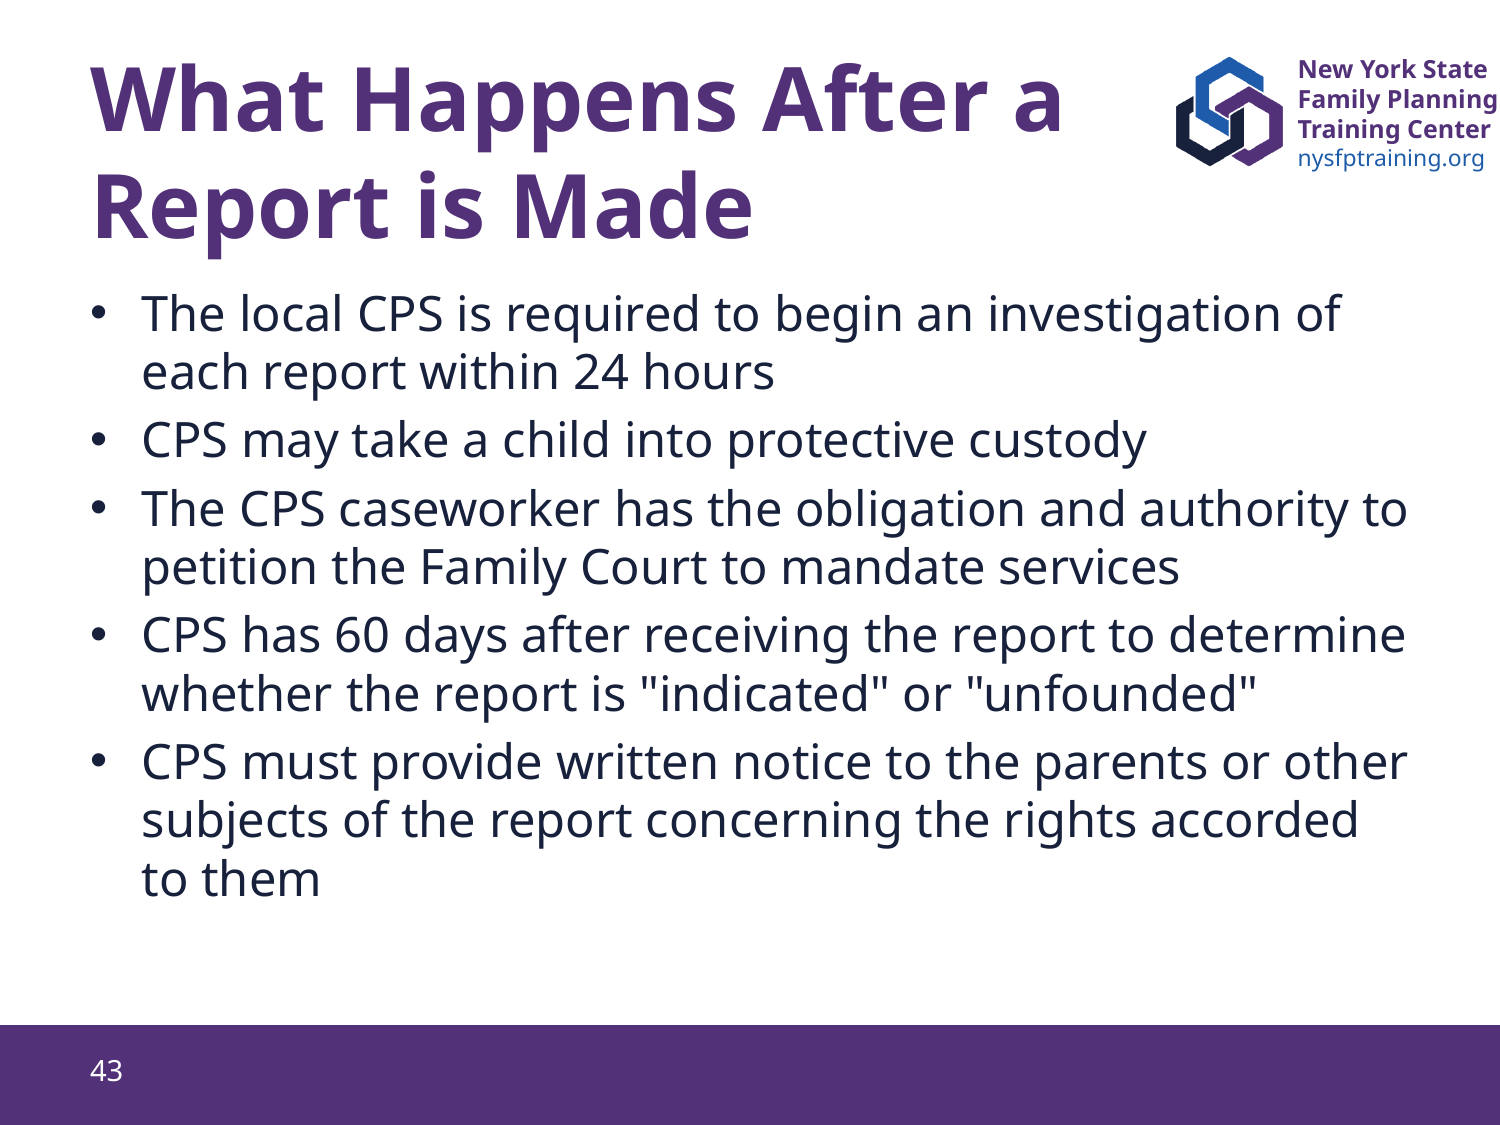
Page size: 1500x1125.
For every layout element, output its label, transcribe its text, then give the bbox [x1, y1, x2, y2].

picture [1188, 55, 1284, 168]
slide_number 43 [75, 1042, 285, 1103]
title What Happens After a Report is Made [75, 35, 1188, 265]
list The local CPS is required to begin an investigation of each report within 24 hours CPS may take a child into protective custody The CPS caseworker has the obligation and authority to petition the Family Court to mandate services CPS has 60 days after receiving the report to determine whether the report is "indicated" or "unfounded" CPS must provide written notice to the parents or other subjects of the report concerning the rights accorded to them [75, 275, 1425, 975]
